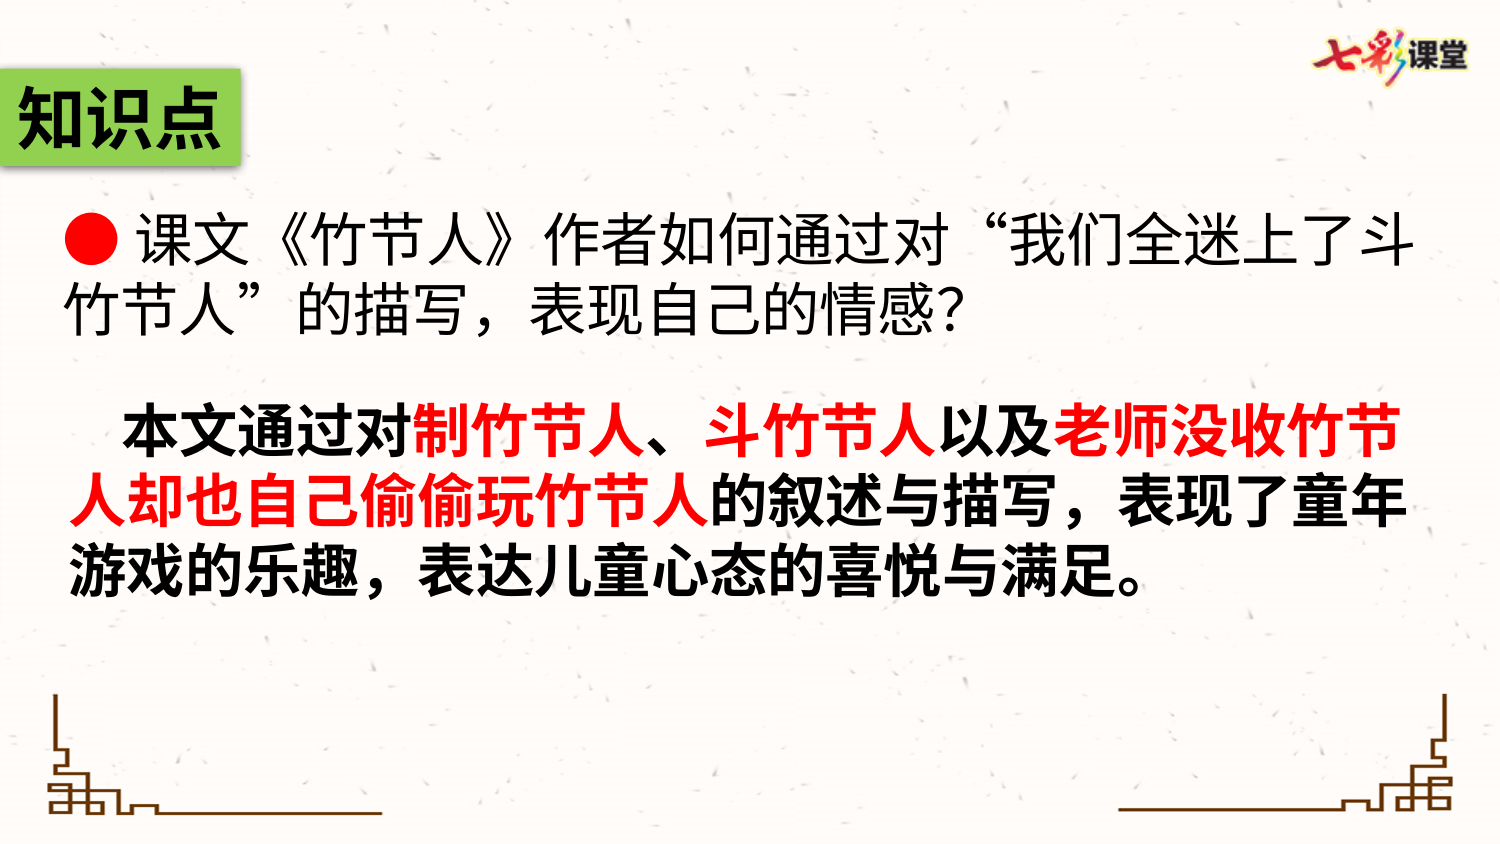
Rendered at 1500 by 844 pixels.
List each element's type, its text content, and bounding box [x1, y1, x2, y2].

text_box 知识点 [0, 68, 241, 166]
picture [0, 0, 1500, 844]
text_box ●课文《竹节人》作者如何通过对“我们全迷上了斗 竹节人”的描写，表现自己的情感？ [47, 196, 1432, 351]
text_box 本文通过对制竹节人、斗竹节人以及老师没收竹节人却也自己偷偷玩竹节人的叙述与描写，表现了童年游戏的乐趣，表达儿童心态的喜悦与满足。 [53, 386, 1460, 612]
